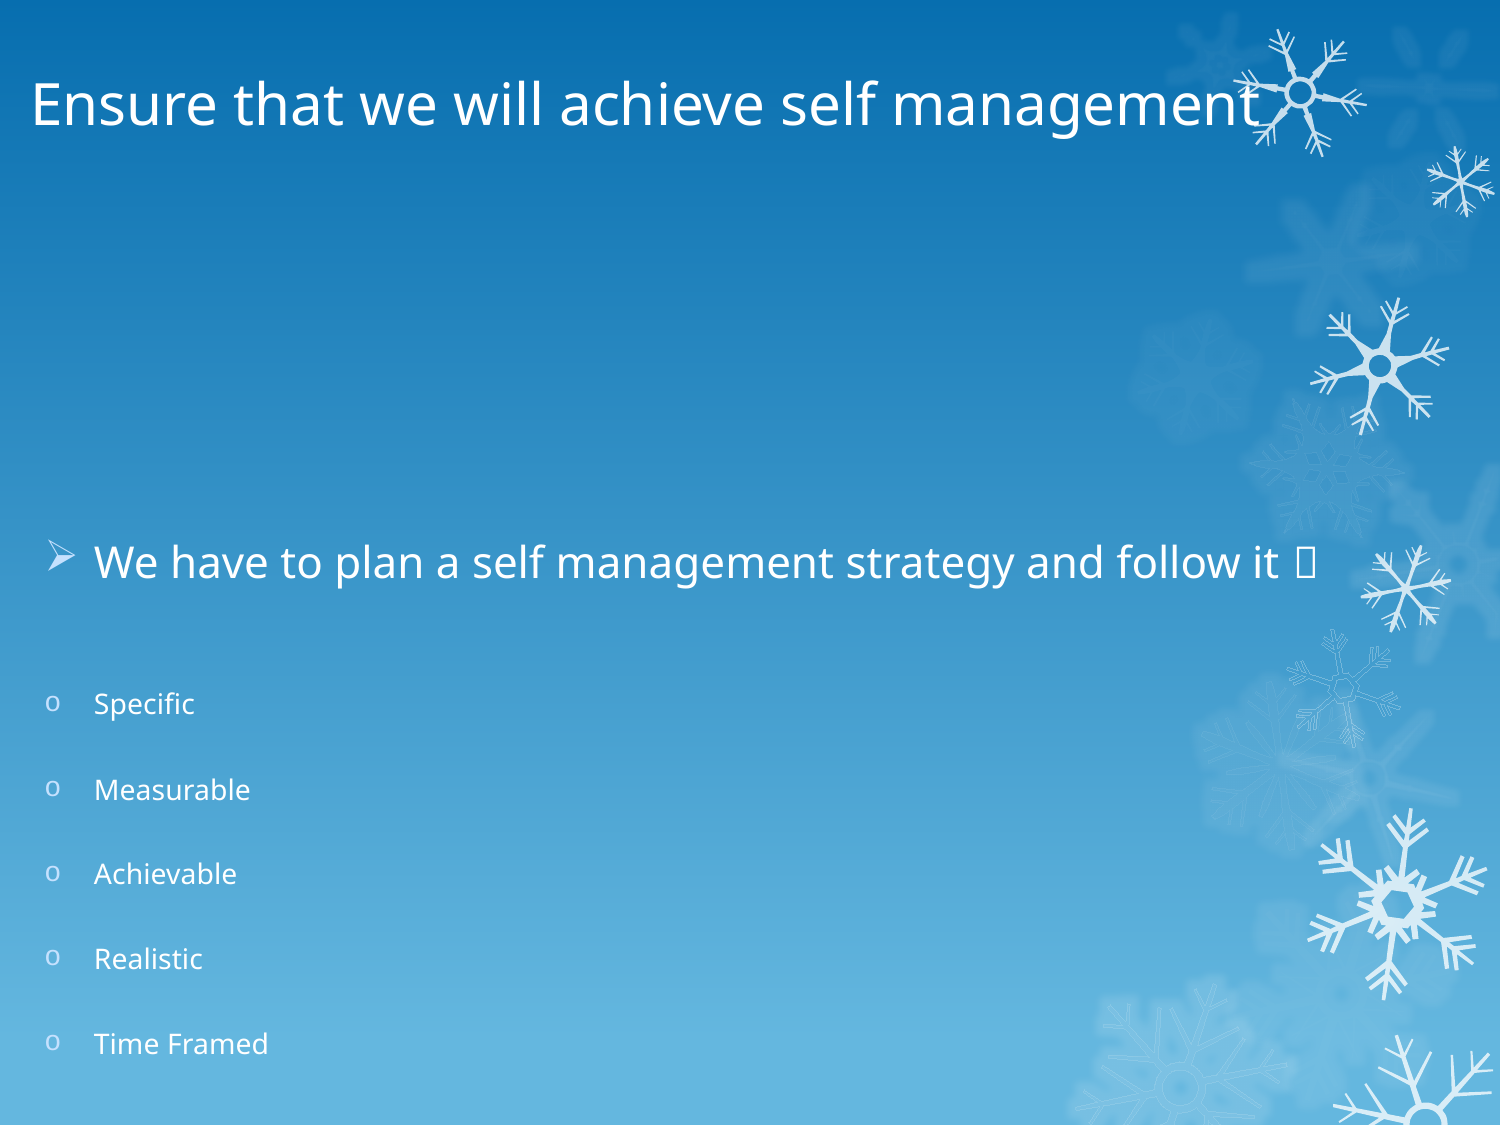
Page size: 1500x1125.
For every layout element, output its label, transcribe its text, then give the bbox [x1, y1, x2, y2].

title Ensure that we will achieve self management [0, 19, 1500, 185]
list We have to plan a self management strategy and follow it  Specific Measurable Achievable Realistic Time Framed [29, 267, 1459, 1071]
